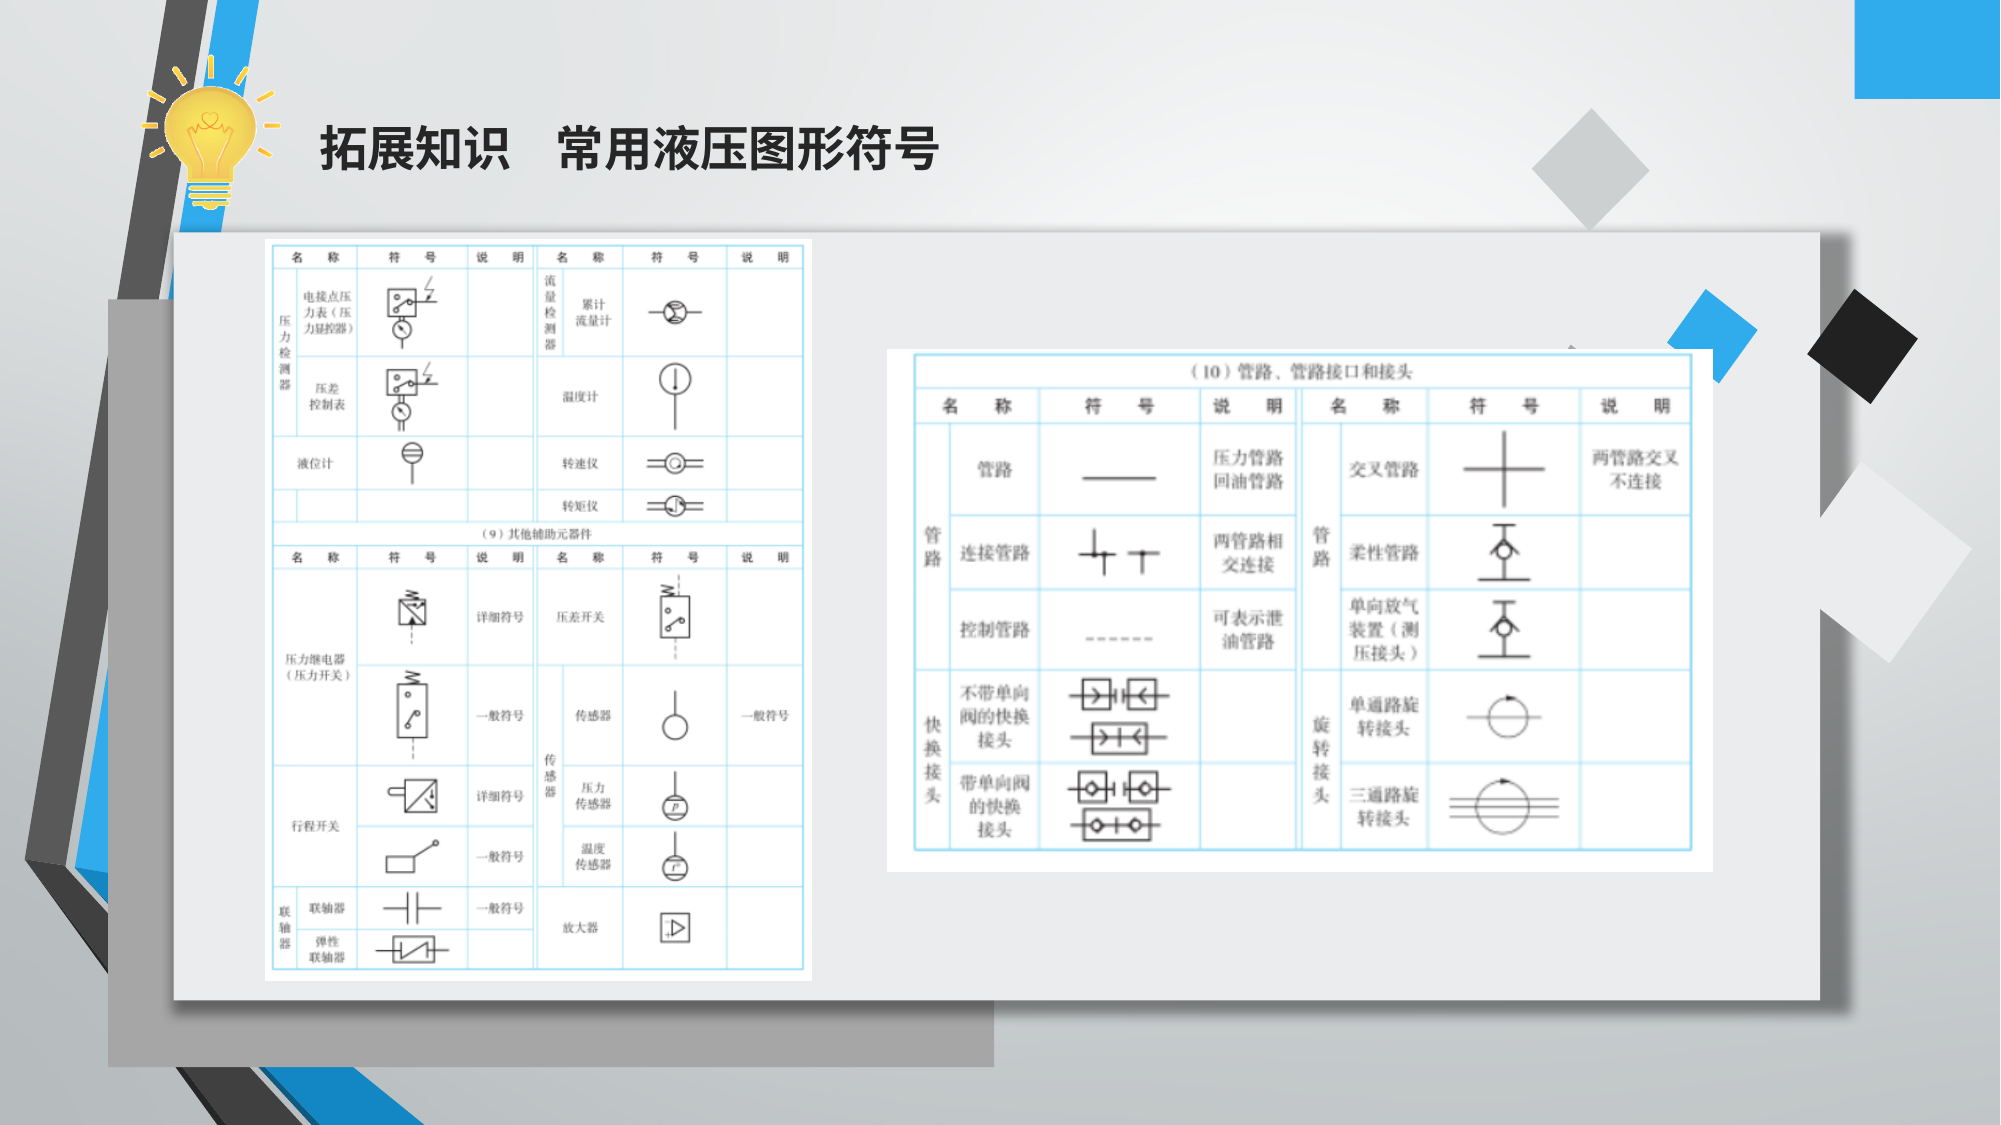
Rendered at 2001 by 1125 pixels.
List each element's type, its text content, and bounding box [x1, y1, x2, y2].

picture [265, 239, 812, 982]
text_box [172, 231, 1821, 1002]
text_box [107, 298, 995, 1068]
text_box 拓展知识 常用液压图形符号 [304, 98, 1047, 224]
text_box [1853, 0, 2000, 100]
picture [887, 349, 1713, 872]
picture [137, 53, 286, 211]
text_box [1544, 66, 1924, 710]
